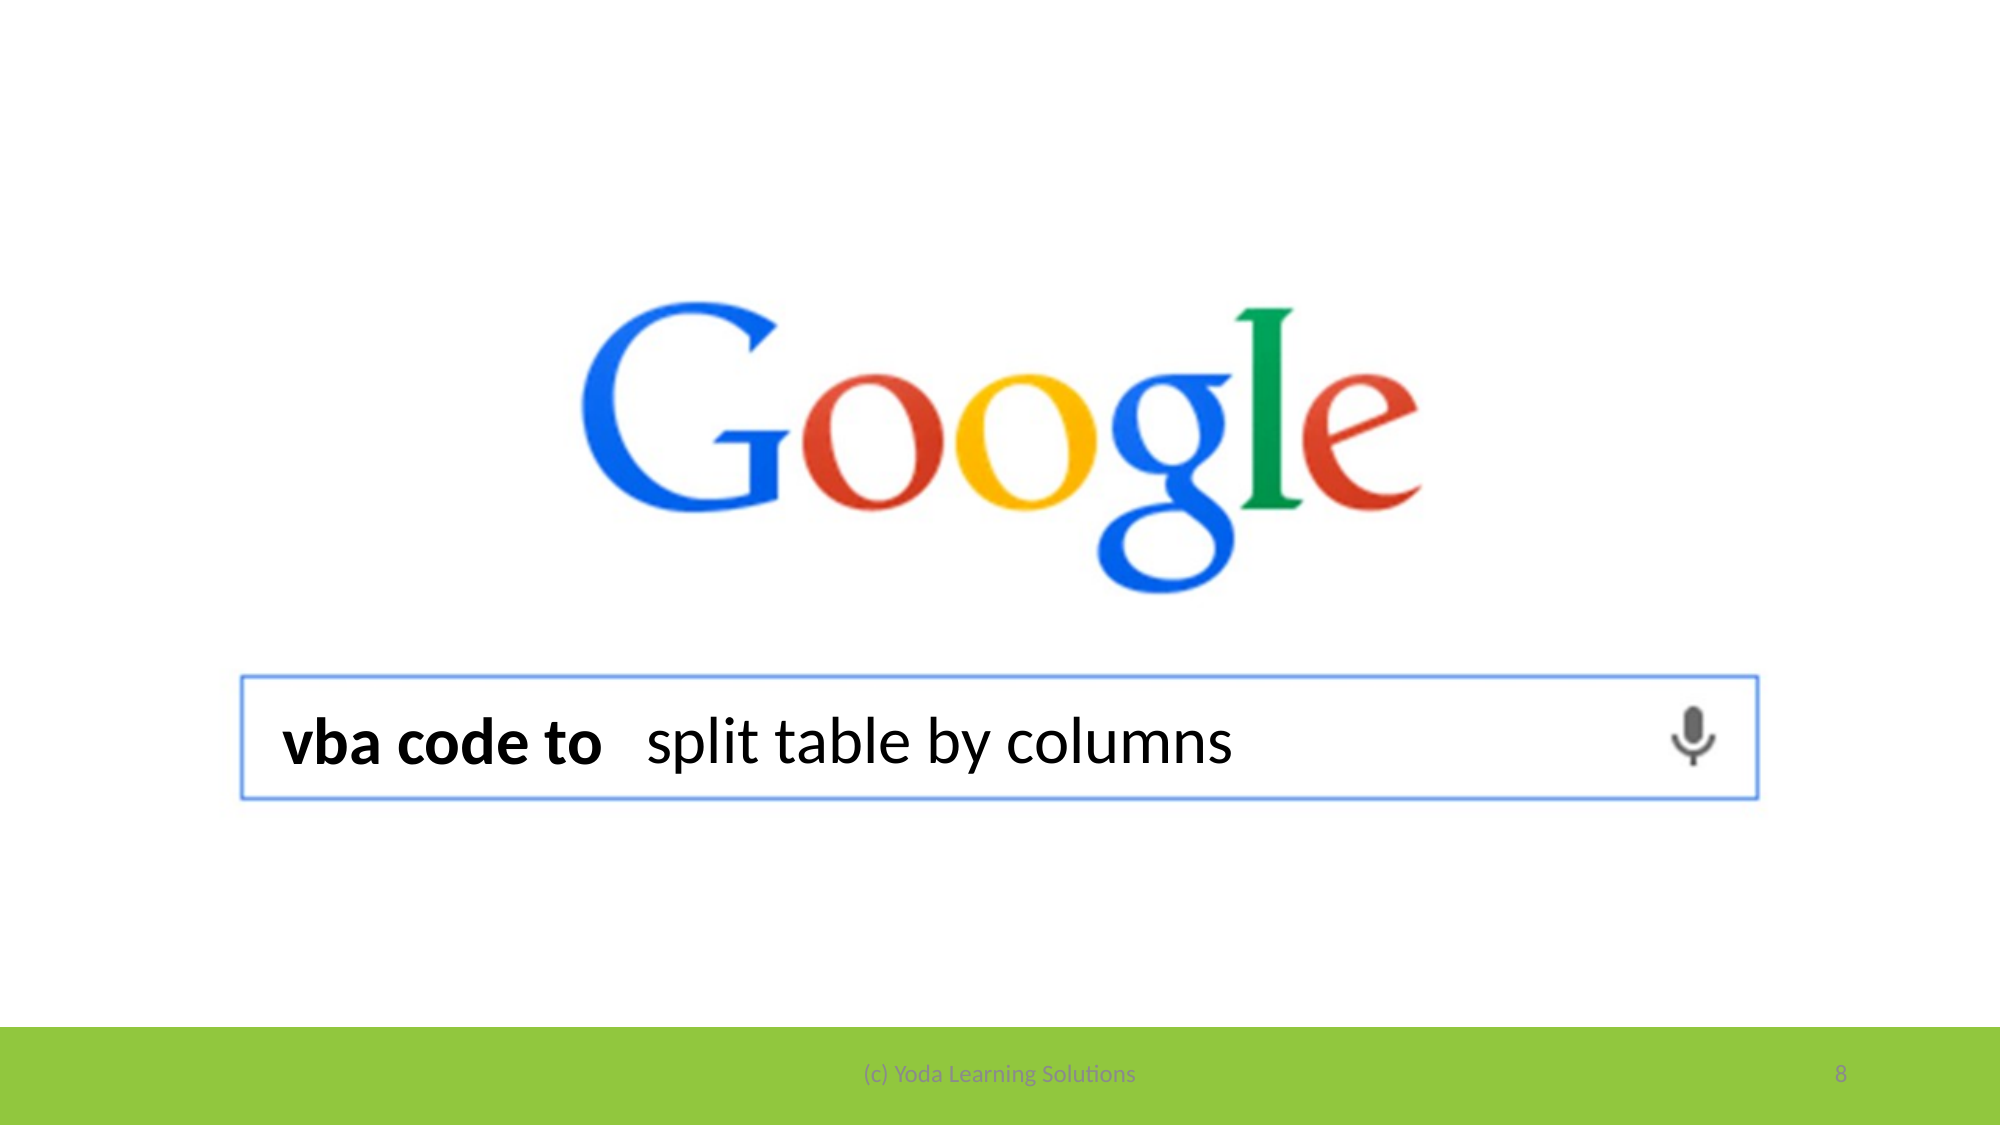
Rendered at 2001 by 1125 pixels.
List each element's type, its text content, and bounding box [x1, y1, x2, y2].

picture [0, 243, 2000, 882]
slide_number 8 [1412, 1042, 1863, 1103]
footer (c) Yoda Learning Solutions [662, 1042, 1338, 1103]
